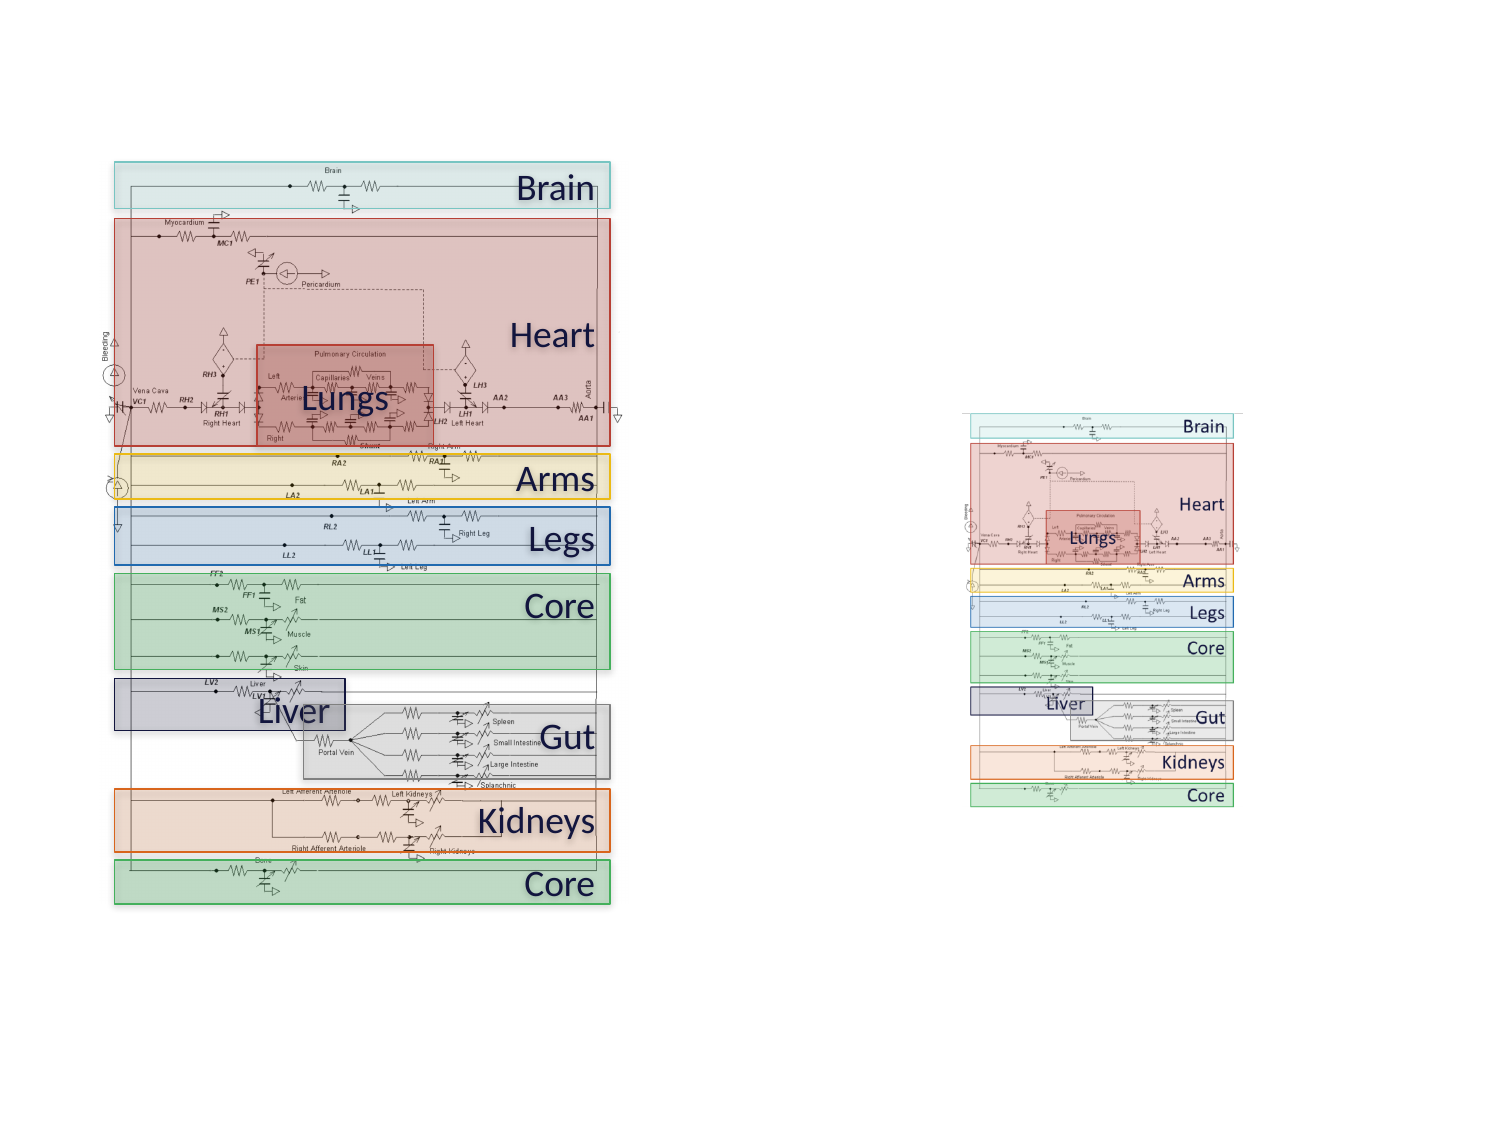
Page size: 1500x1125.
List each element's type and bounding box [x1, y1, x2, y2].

picture [962, 407, 1243, 819]
picture [98, 161, 630, 905]
